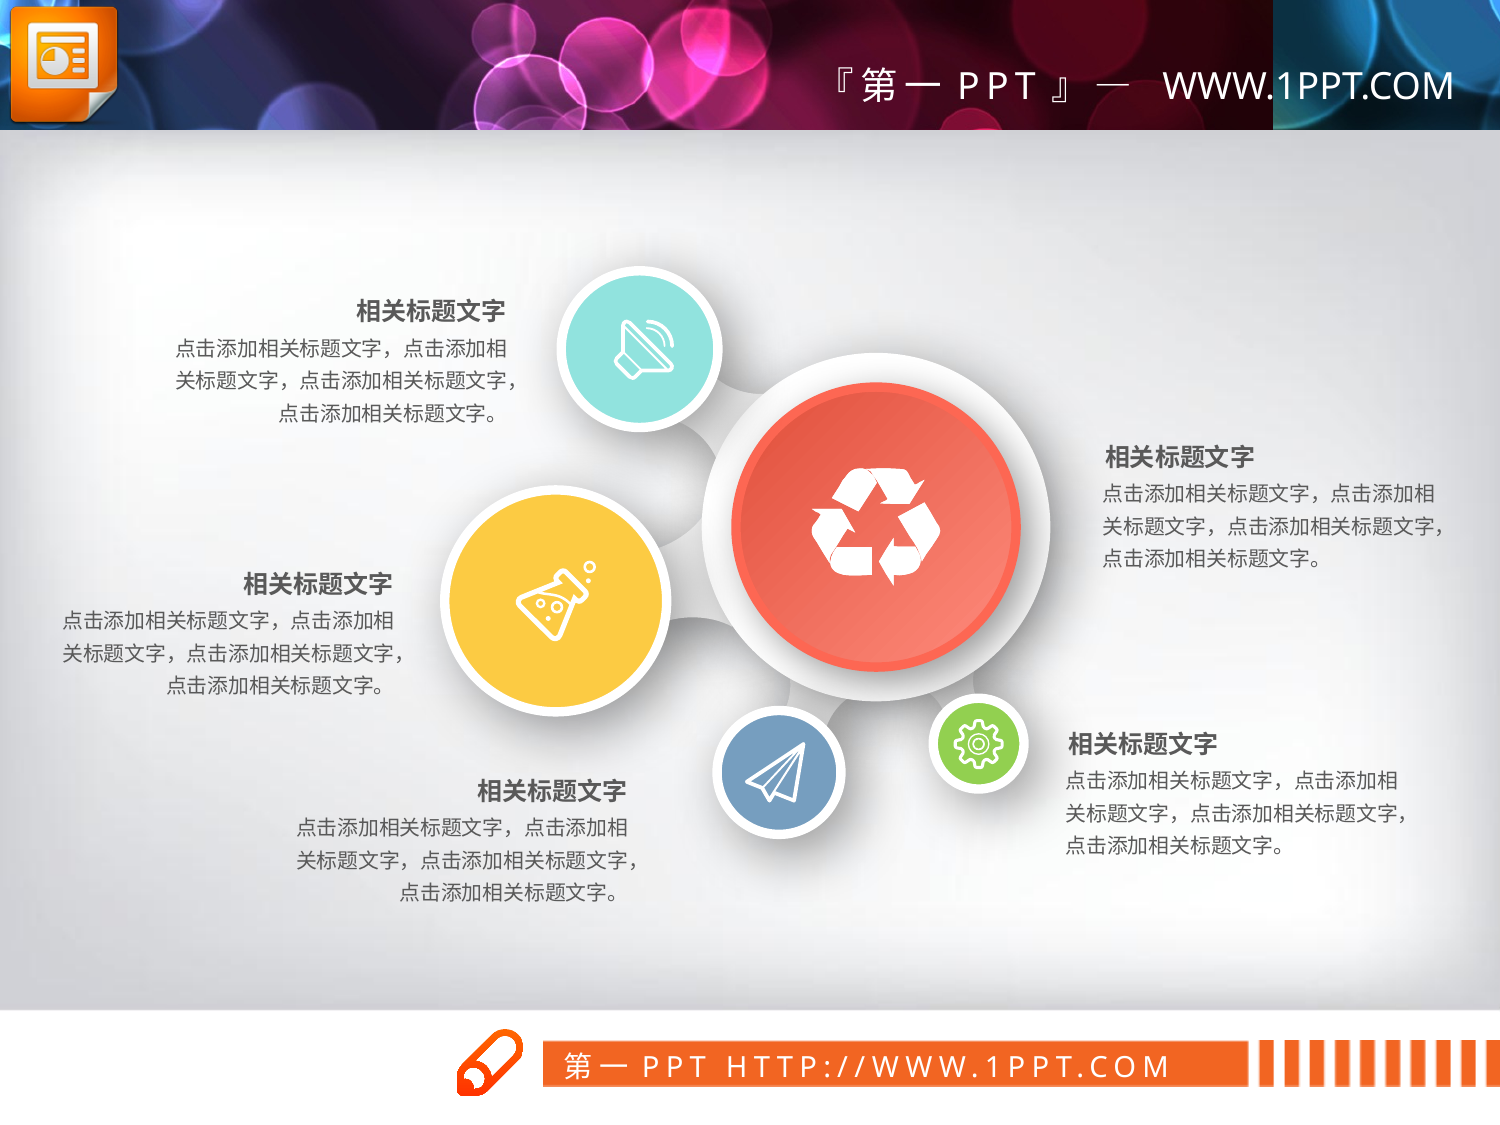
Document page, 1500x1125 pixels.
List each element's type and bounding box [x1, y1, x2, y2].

text_box [444, 270, 1051, 835]
picture [0, 0, 1500, 1012]
text_box [1050, 711, 1429, 867]
text_box [153, 279, 523, 435]
text_box [1087, 424, 1466, 580]
picture [543, 1040, 1500, 1087]
text_box [274, 758, 644, 914]
text_box [40, 551, 410, 707]
